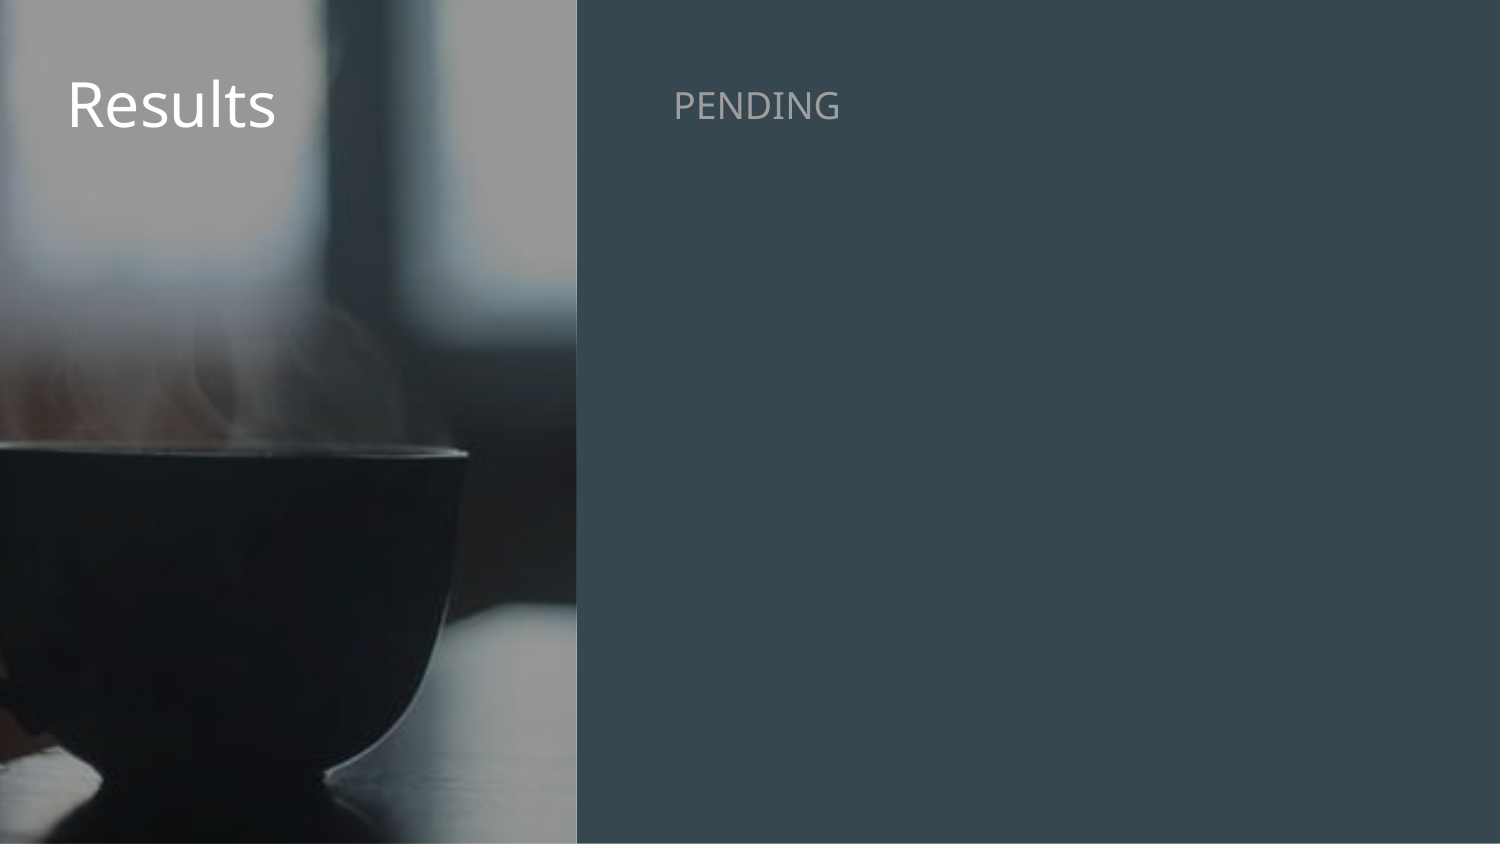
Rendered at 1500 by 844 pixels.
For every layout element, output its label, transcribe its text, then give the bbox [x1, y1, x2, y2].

list PENDING [658, 59, 1454, 759]
picture [0, 0, 577, 844]
